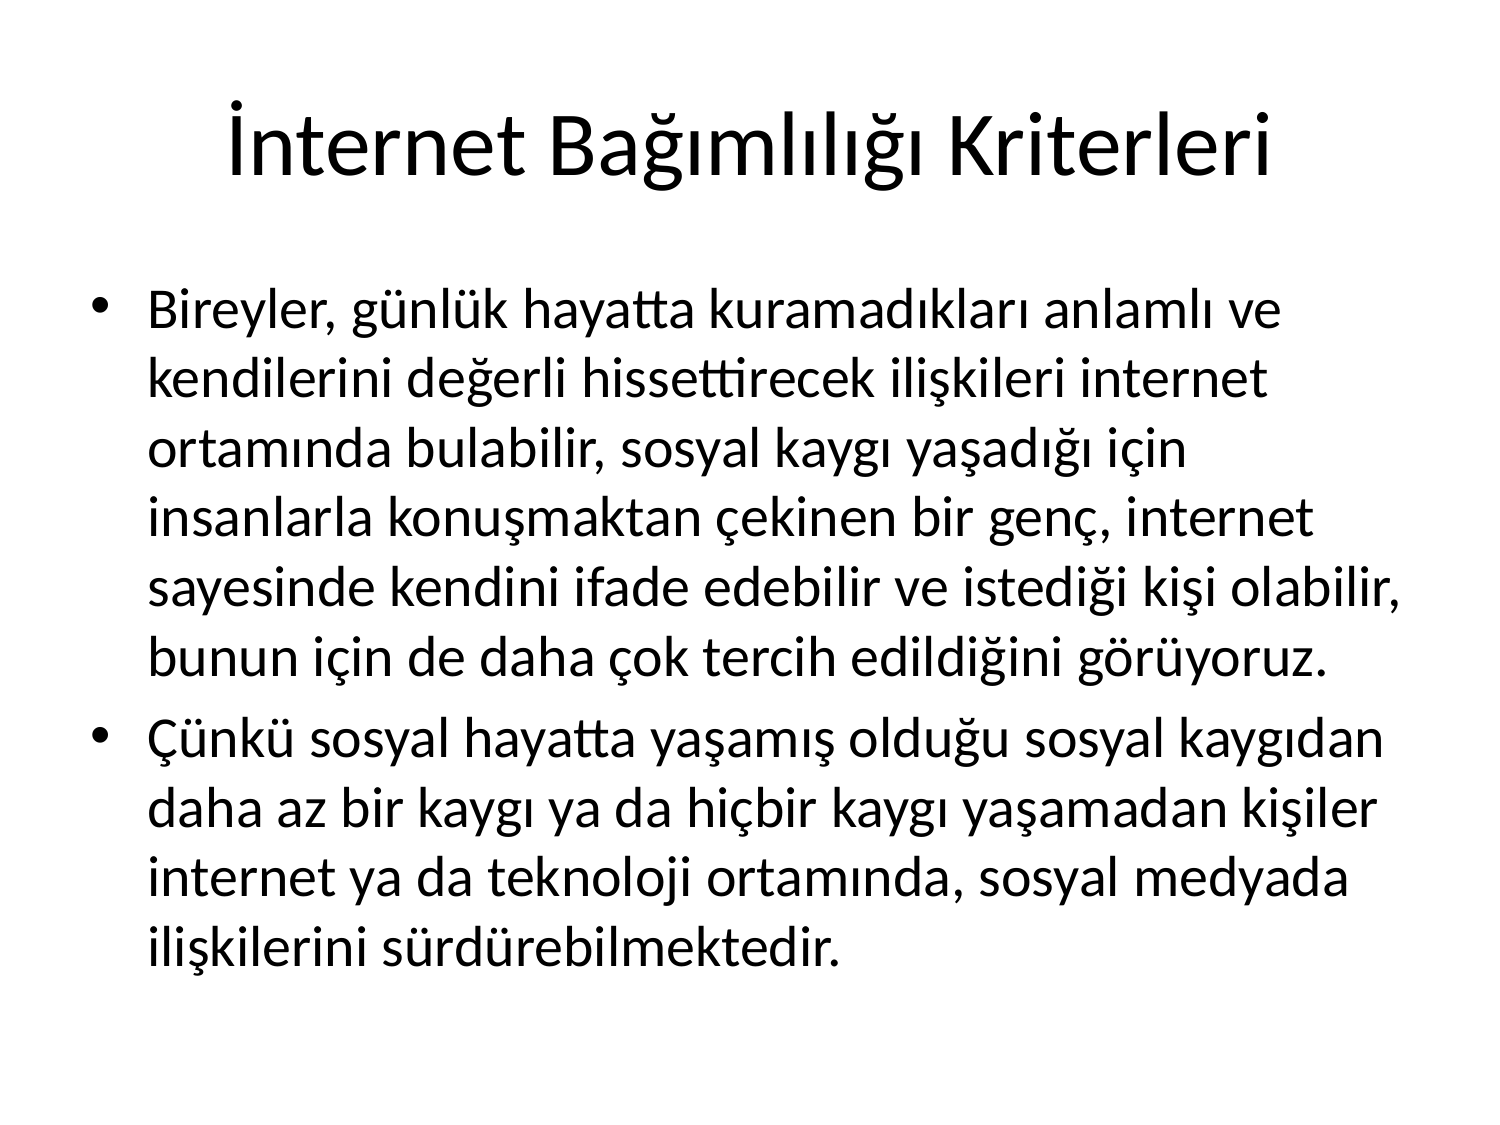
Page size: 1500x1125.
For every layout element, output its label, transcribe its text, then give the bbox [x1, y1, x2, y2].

list Bireyler, günlük hayatta kuramadıkları anlamlı ve kendilerini değerli hissettirecek ilişkileri internet ortamında bulabilir, sosyal kaygı yaşadığı için insanlarla konuşmaktan çekinen bir genç, internet sayesinde kendini ifade edebilir ve istediği kişi olabilir, bunun için de daha çok tercih edildiğini görüyoruz. Çünkü sosyal hayatta yaşamış olduğu sosyal kaygıdan daha az bir kaygı ya da hiçbir kaygı yaşamadan kişiler internet ya da teknoloji ortamında, sosyal medyada ilişkilerini sürdürebilmektedir. [75, 262, 1425, 1005]
title İnternet Bağımlılığı Kriterleri [75, 45, 1425, 233]
